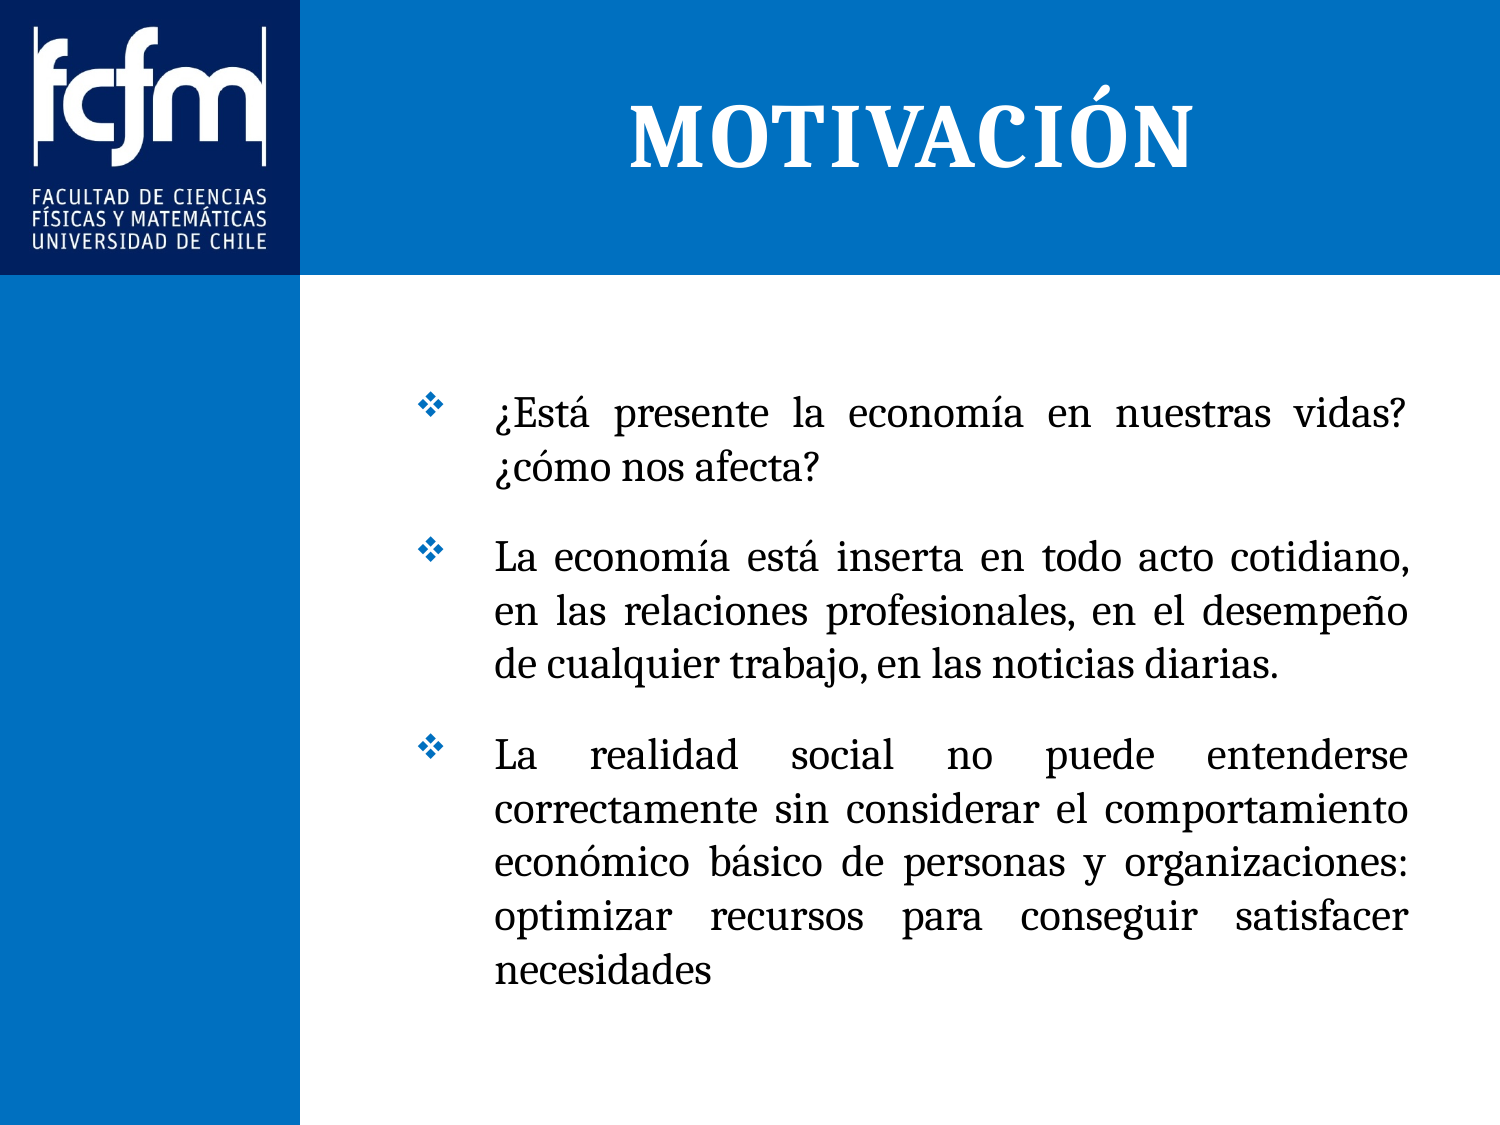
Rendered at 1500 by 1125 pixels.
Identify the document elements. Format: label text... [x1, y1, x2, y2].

title Motivación [399, 37, 1425, 225]
list ¿Está presente la economía en nuestras vidas? ¿cómo nos afecta? La economía está inserta en todo acto cotidiano, en las relaciones profesionales, en el desempeño de cualquier trabajo, en las noticias diarias. La realidad social no puede entenderse correctamente sin considerar el comportamiento económico básico de personas y organizaciones: optimizar recursos para conseguir satisfacer necesidades [399, 375, 1425, 1005]
picture [29, 18, 272, 254]
